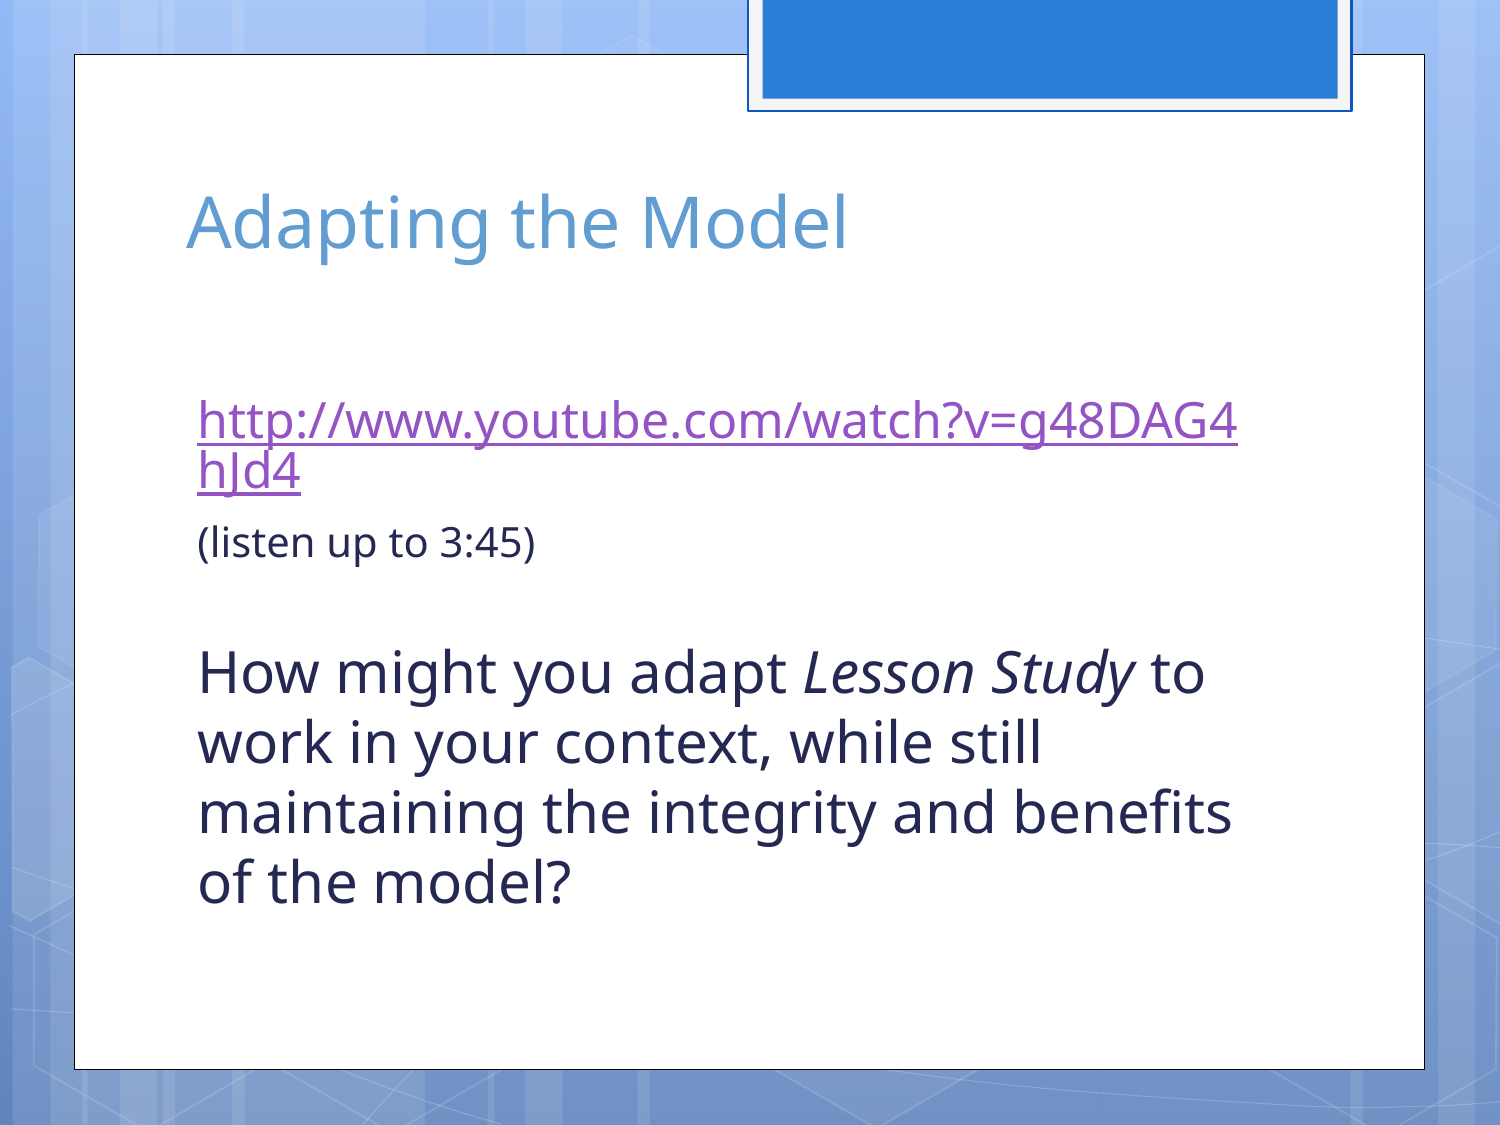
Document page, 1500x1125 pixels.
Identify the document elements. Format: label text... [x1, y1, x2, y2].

title Adapting the Model [171, 168, 1324, 357]
list http://www.youtube.com/watch?v=g48DAG4hJd4 (listen up to 3:45) How might you adapt Lesson Study to work in your context, while still maintaining the integrity and benefits of the model? [171, 381, 1283, 957]
